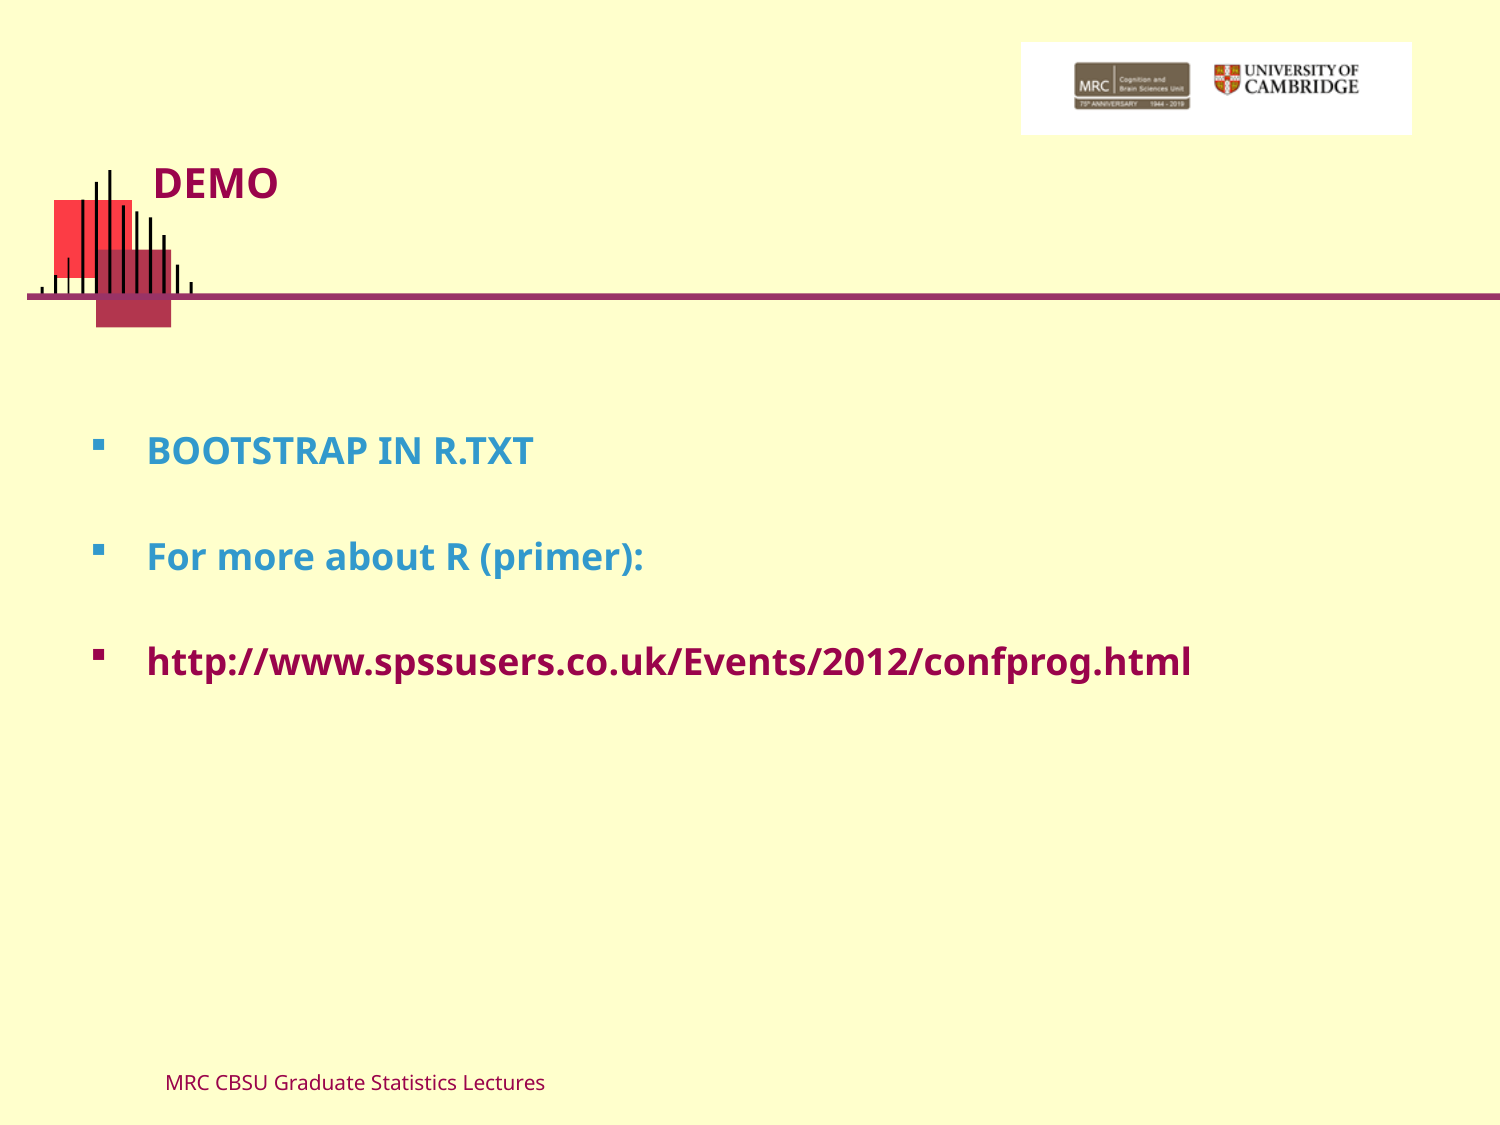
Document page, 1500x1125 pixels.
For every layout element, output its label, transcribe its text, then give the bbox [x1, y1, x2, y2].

footer MRC CBSU Graduate Statistics Lectures [149, 1062, 988, 1101]
title DEMO [137, 137, 988, 233]
picture [1021, 42, 1412, 135]
list BOOTSTRAP IN R.TXT For more about R (primer): http://www.spssusers.co.uk/Events/2012/confprog.html [75, 262, 1425, 1038]
